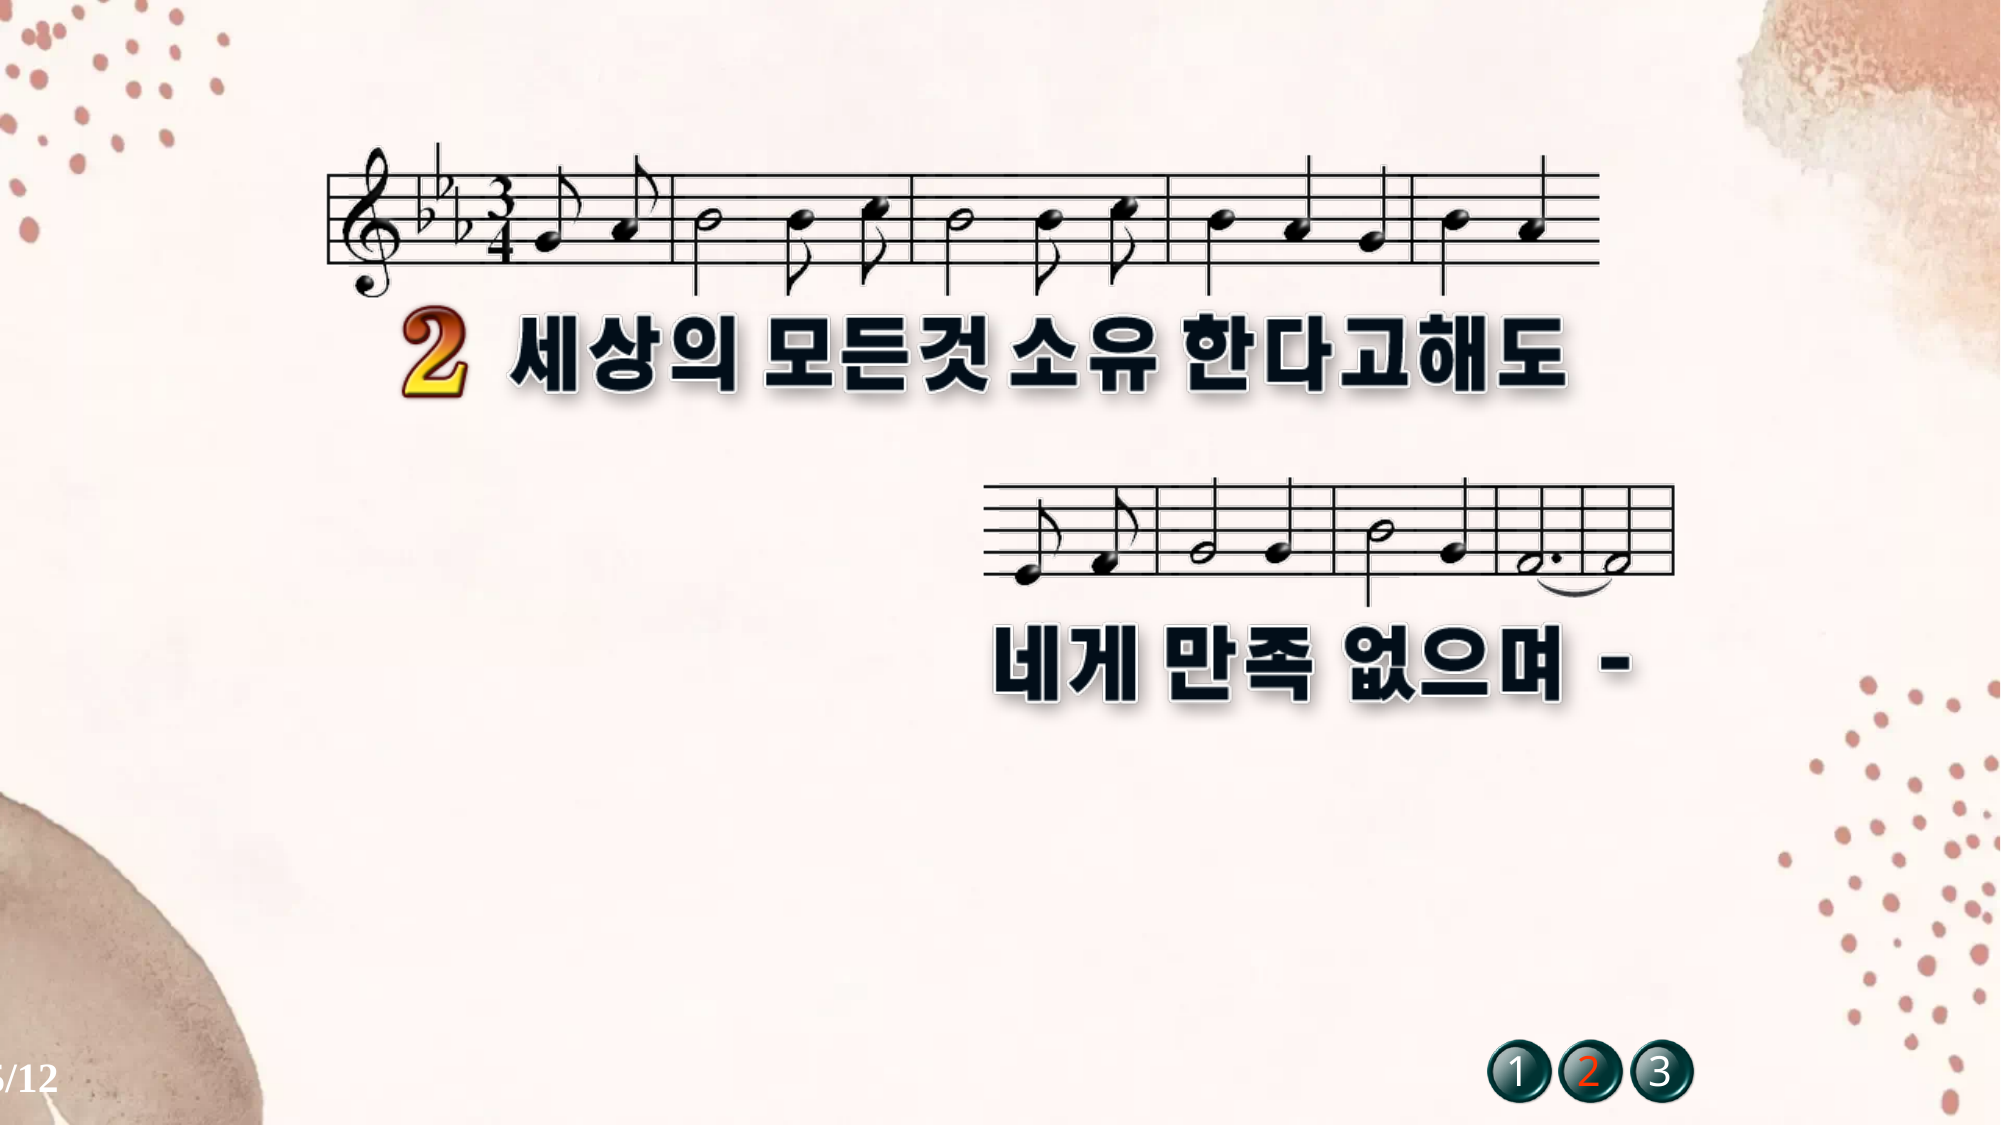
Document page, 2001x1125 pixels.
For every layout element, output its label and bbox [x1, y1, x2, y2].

text_box [1484, 1035, 1555, 1106]
text_box [1555, 1035, 1626, 1106]
picture [0, 0, 2001, 1125]
text_box [1627, 1035, 1697, 1106]
